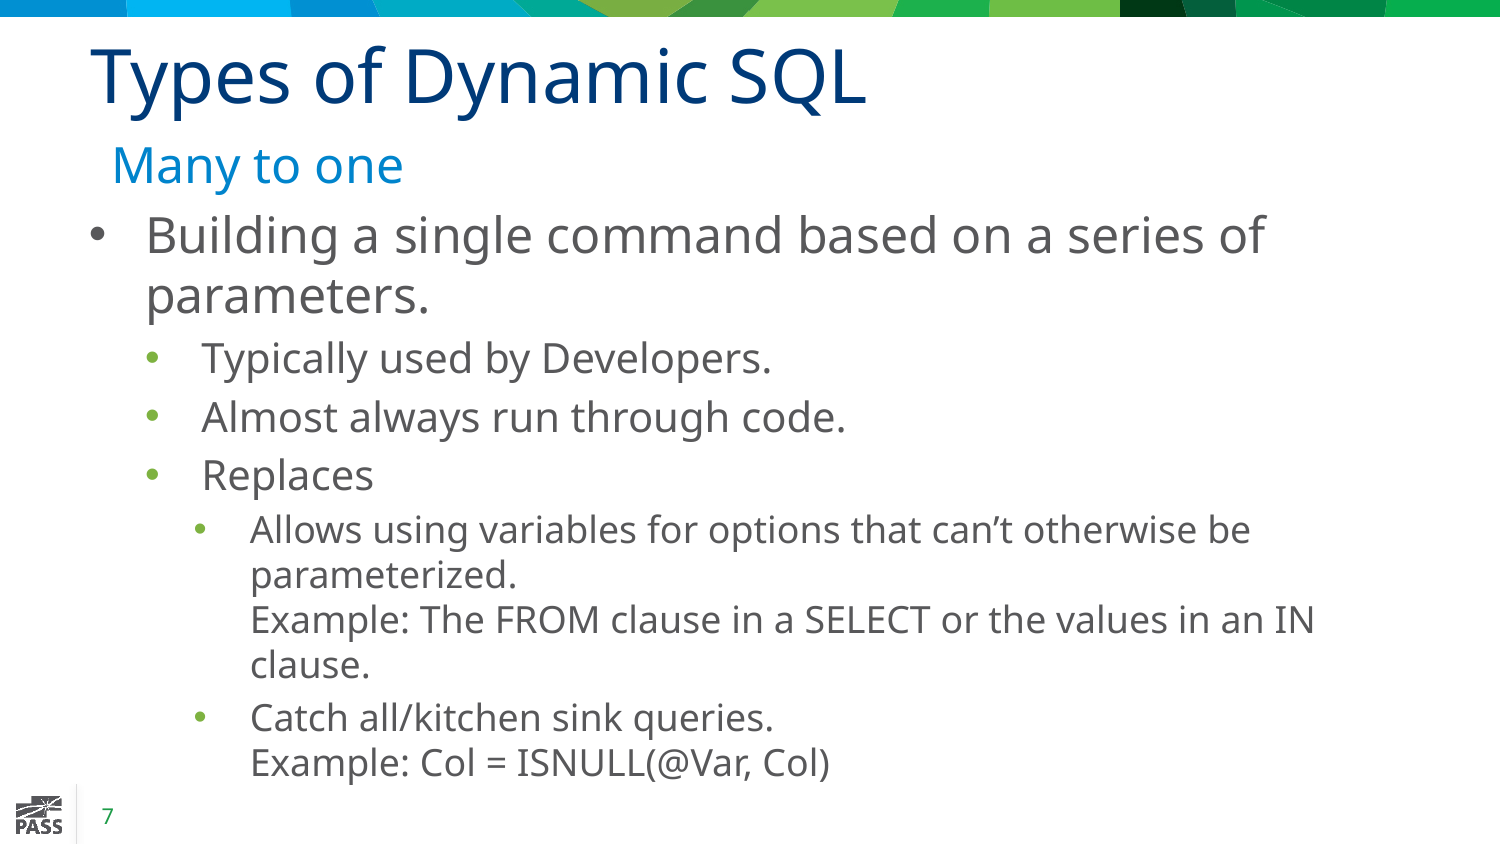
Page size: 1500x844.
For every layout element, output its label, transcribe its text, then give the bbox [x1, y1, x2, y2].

picture [0, 0, 1500, 19]
text_box Many to one [96, 126, 1138, 202]
list Building a single command based on a series of parameters. Typically used by Developers. Almost always run through code. Replaces Allows using variables for options that can’t otherwise be parameterized. Example: The FROM clause in a SELECT or the values in an IN clause. Catch all/kitchen sink queries. Example: Col = ISNULL(@Var, Col) [73, 196, 1426, 727]
title Types of Dynamic SQL [75, 37, 1425, 139]
picture [16, 796, 62, 834]
slide_number 7 [86, 805, 168, 830]
